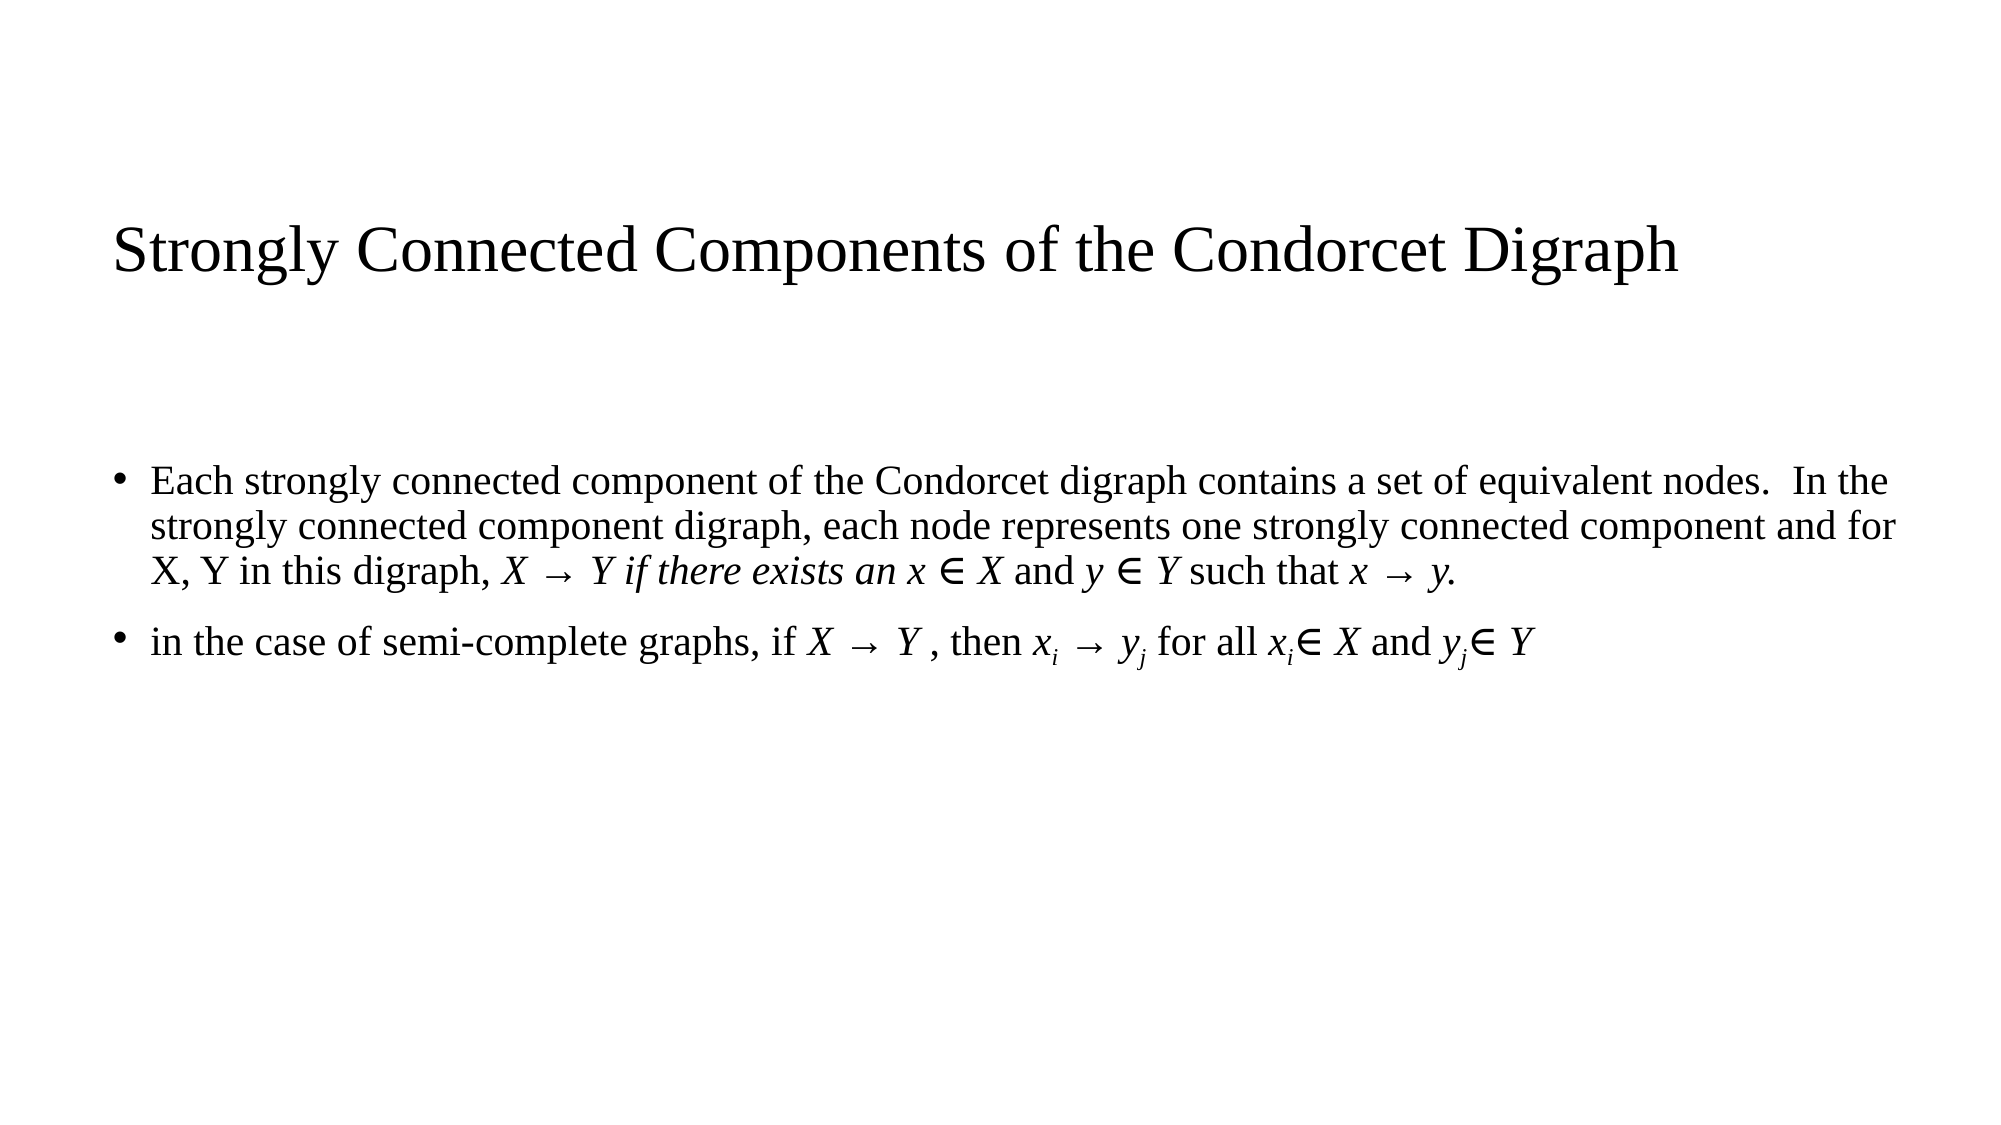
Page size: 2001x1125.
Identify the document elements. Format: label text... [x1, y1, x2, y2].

list Each strongly connected component of the Condorcet digraph contains a set of equivalent nodes. In the strongly connected component digraph, each node represents one strongly connected component and for X, Y in this digraph, X → Y if there exists an x ∈ X and y ∈ Y such that x → y. in the case of semi-complete graphs, if X → Y , then xi → yj for all xi∈ X and yj∈ Y [97, 450, 1926, 832]
title Strongly Connected Components of the Condorcet Digraph [97, 189, 1738, 310]
